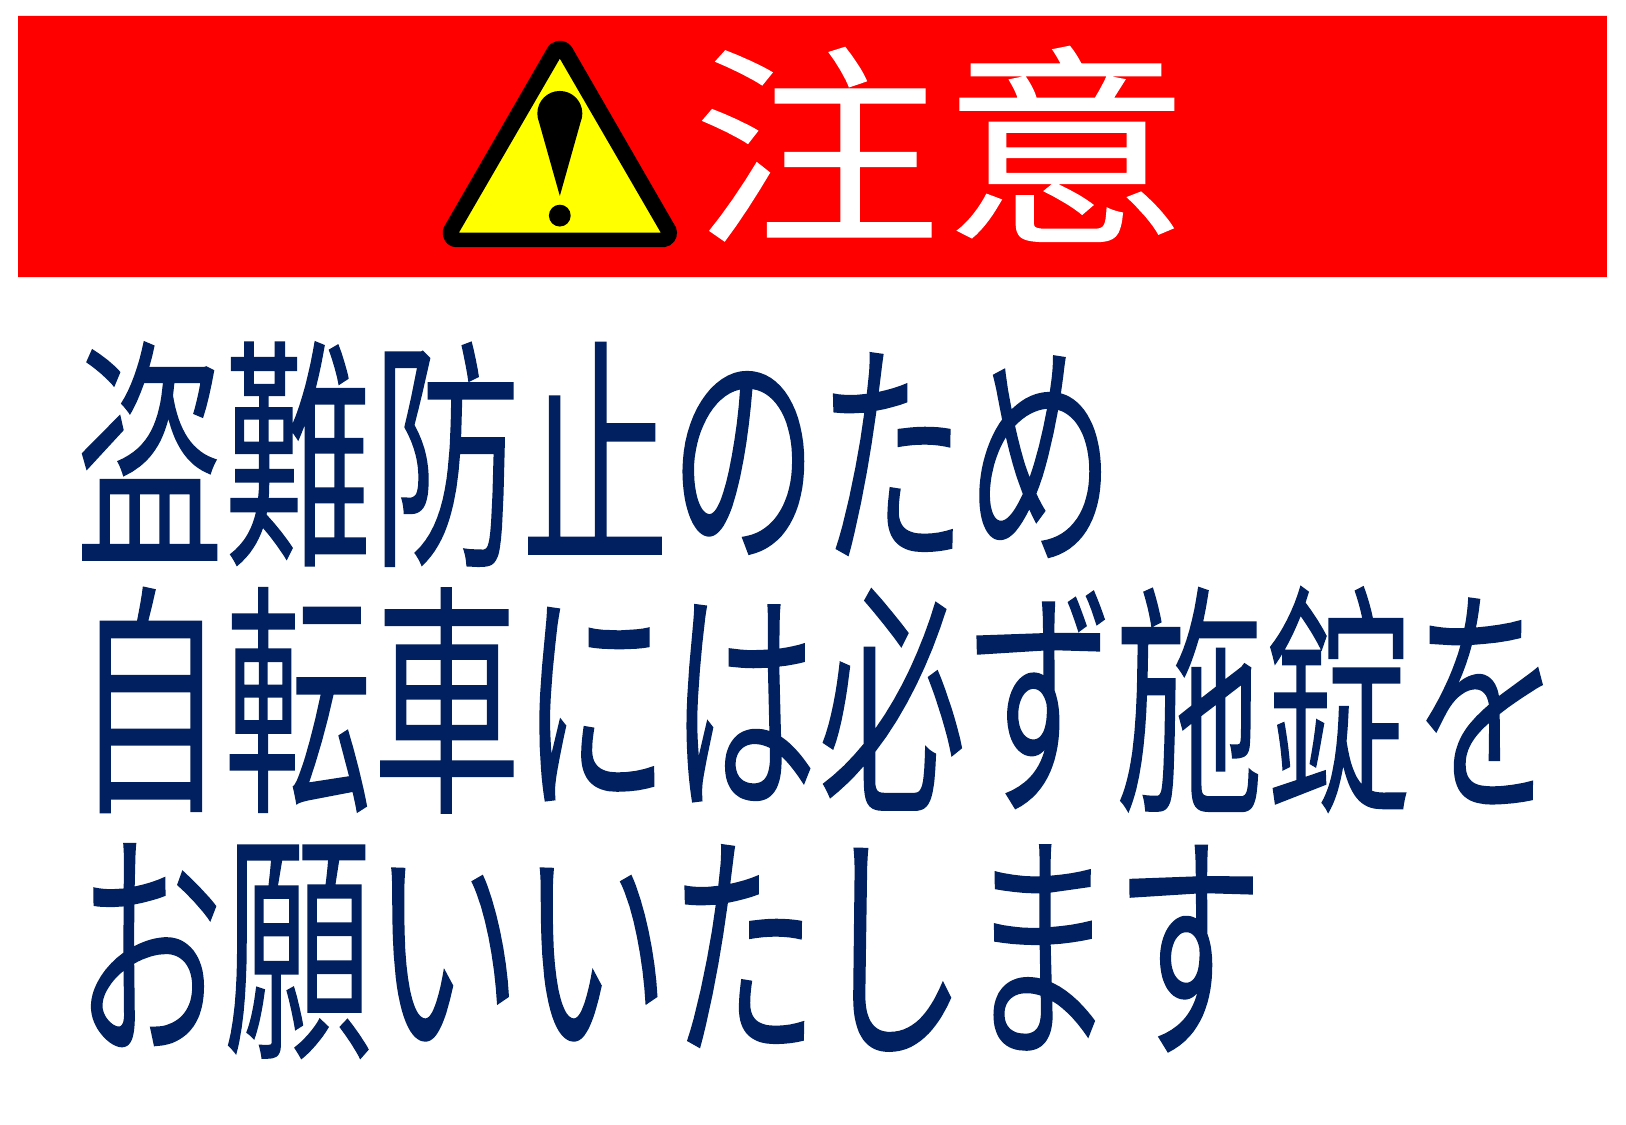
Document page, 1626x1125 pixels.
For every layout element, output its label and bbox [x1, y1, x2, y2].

text_box [16, 14, 1609, 279]
text_box [443, 41, 677, 247]
